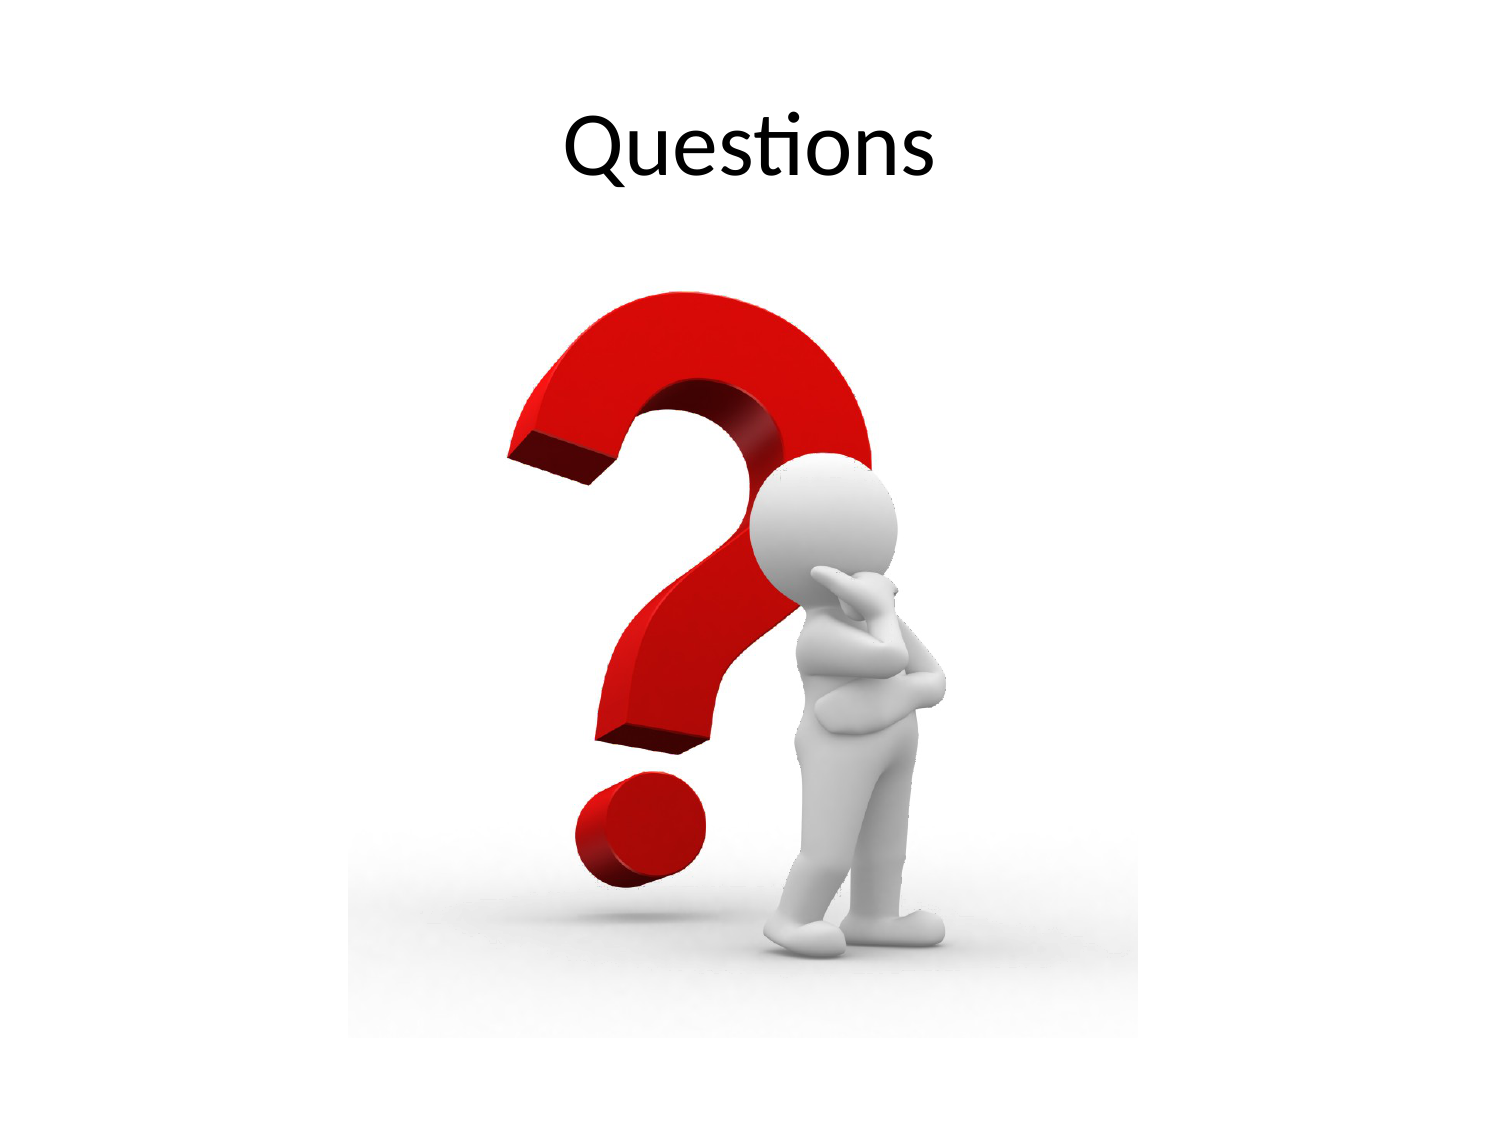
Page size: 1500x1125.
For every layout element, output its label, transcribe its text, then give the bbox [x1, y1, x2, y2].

picture [347, 247, 1138, 1038]
title Questions [75, 45, 1425, 233]
